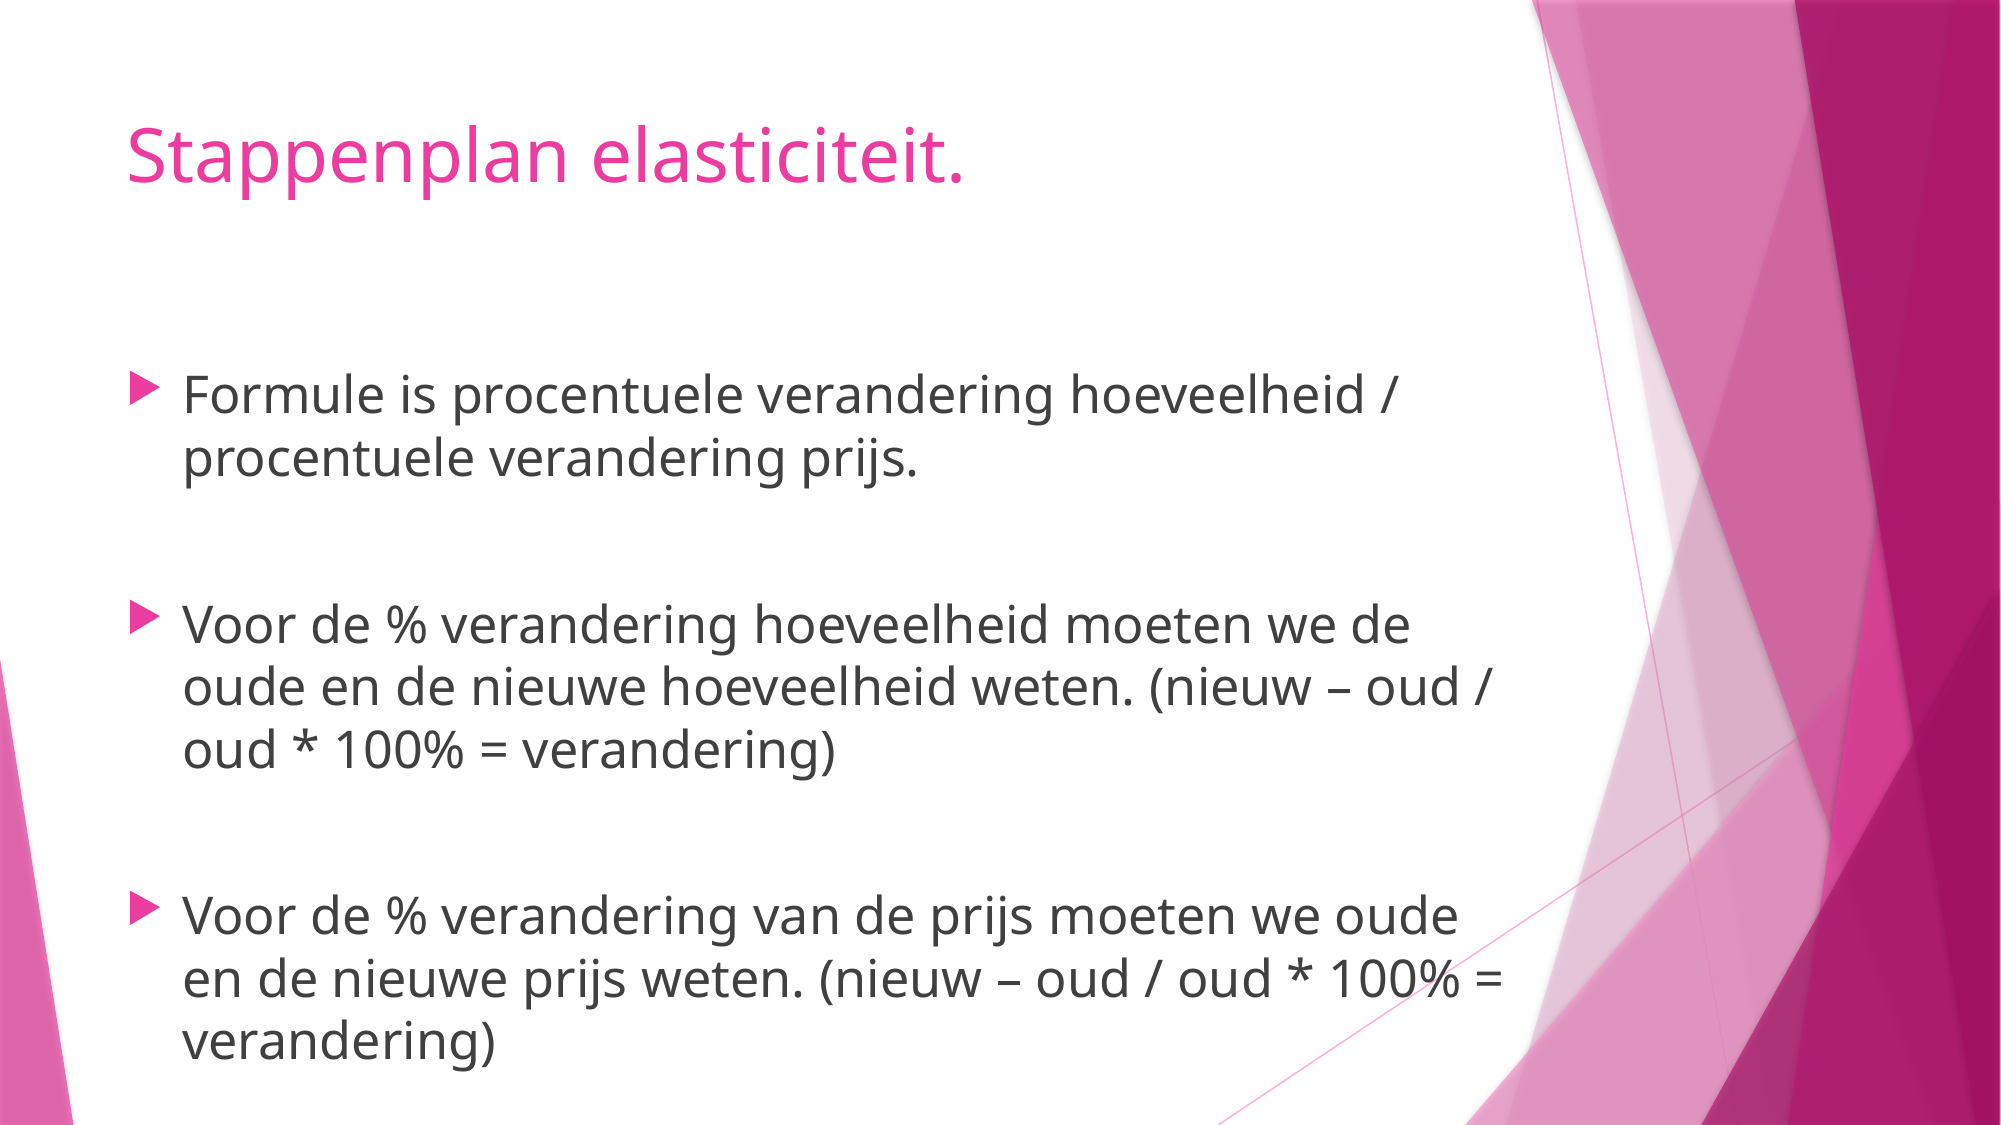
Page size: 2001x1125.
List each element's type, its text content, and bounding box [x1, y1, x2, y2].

title Stappenplan elasticiteit. [111, 99, 1522, 317]
list Formule is procentuele verandering hoeveelheid / procentuele verandering prijs. Voor de % verandering hoeveelheid moeten we de oude en de nieuwe hoeveelheid weten. (nieuw – oud / oud * 100% = verandering) Voor de % verandering van de prijs moeten we oude en de nieuwe prijs weten. (nieuw – oud / oud * 100% = verandering) [111, 354, 1522, 992]
